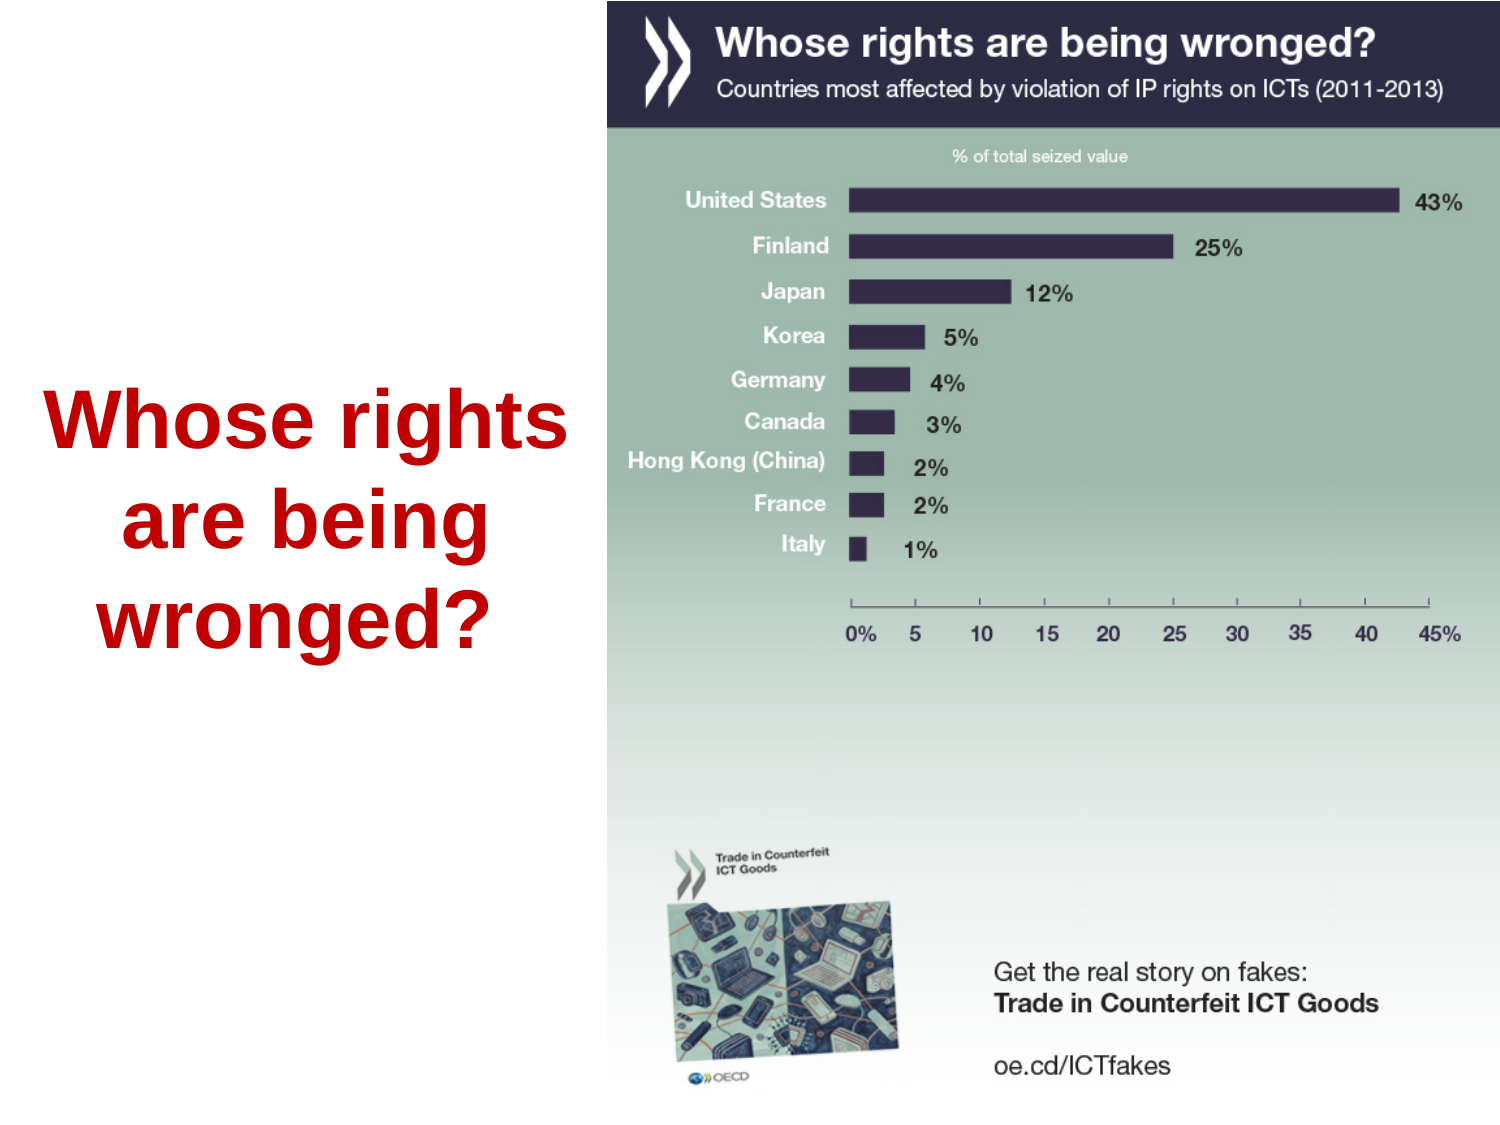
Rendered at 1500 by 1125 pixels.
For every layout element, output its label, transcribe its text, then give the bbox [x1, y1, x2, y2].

text_box Whose rights are being wronged? [17, 101, 597, 929]
picture [607, 1, 1500, 1125]
